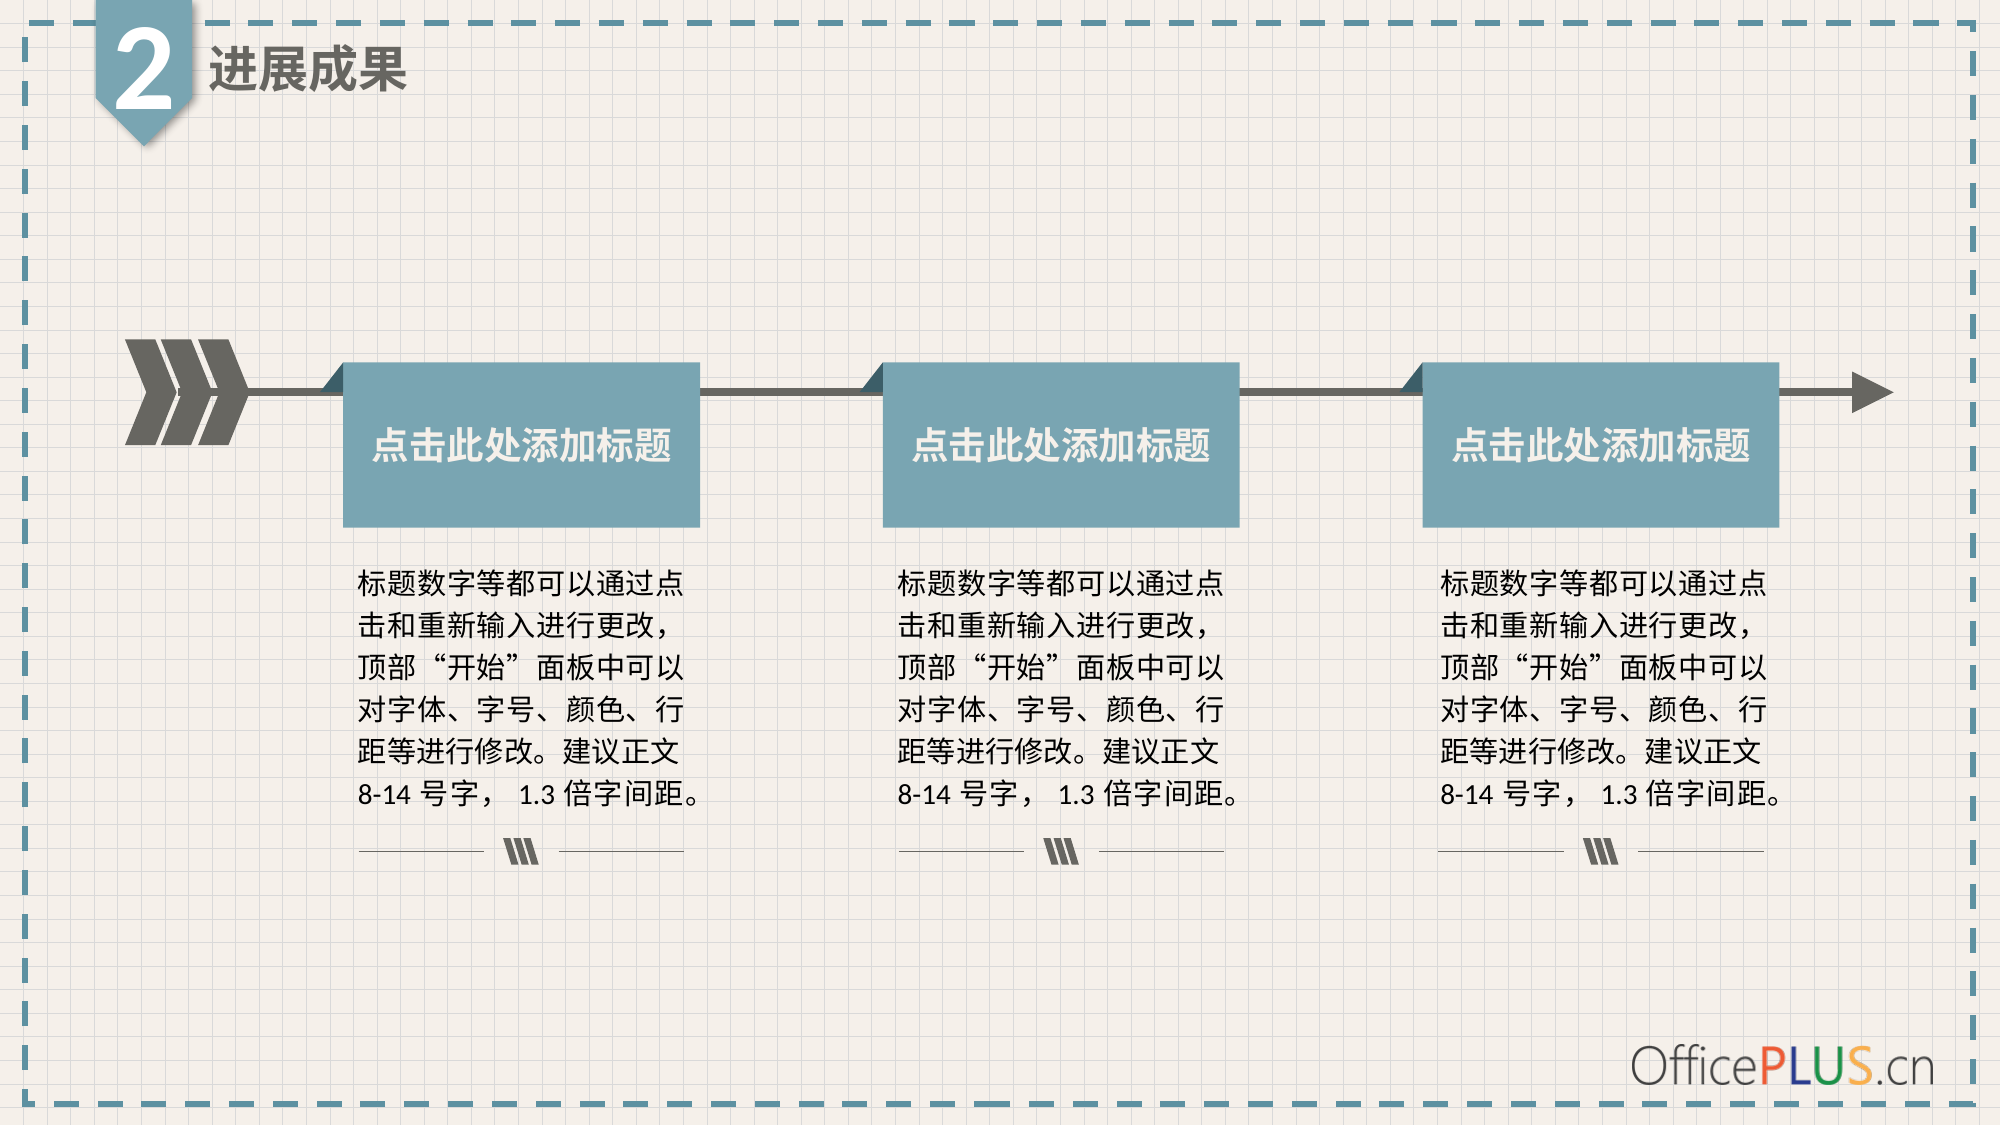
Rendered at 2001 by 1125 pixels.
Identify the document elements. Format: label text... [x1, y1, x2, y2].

text_box 2 [97, 0, 191, 142]
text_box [1438, 838, 1764, 865]
picture [1632, 1044, 1933, 1085]
text_box [138, 142, 150, 148]
text_box 点击此处添加标题 [1421, 446, 1780, 529]
text_box 标题数字等都可以通过点击和重新输入进行更改，顶部“开始”面板中可以对字体、字号、颜色、行距等进行修改。建议正文8-14号字，1.3倍字间距。 [343, 551, 701, 818]
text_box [124, 339, 1894, 446]
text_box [898, 838, 1224, 865]
text_box 点击此处添加标题 [342, 446, 701, 529]
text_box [358, 838, 684, 865]
text_box 点击此处添加标题 [882, 446, 1241, 529]
text_box 标题数字等都可以通过点击和重新输入进行更改，顶部“开始”面板中可以对字体、字号、颜色、行距等进行修改。建议正文8-14号字，1.3倍字间距。 [882, 551, 1240, 818]
text_box 标题数字等都可以通过点击和重新输入进行更改，顶部“开始”面板中可以对字体、字号、颜色、行距等进行修改。建议正文8-14号字，1.3倍字间距。 [1425, 551, 1783, 818]
text_box 进展成果 [200, 30, 424, 105]
